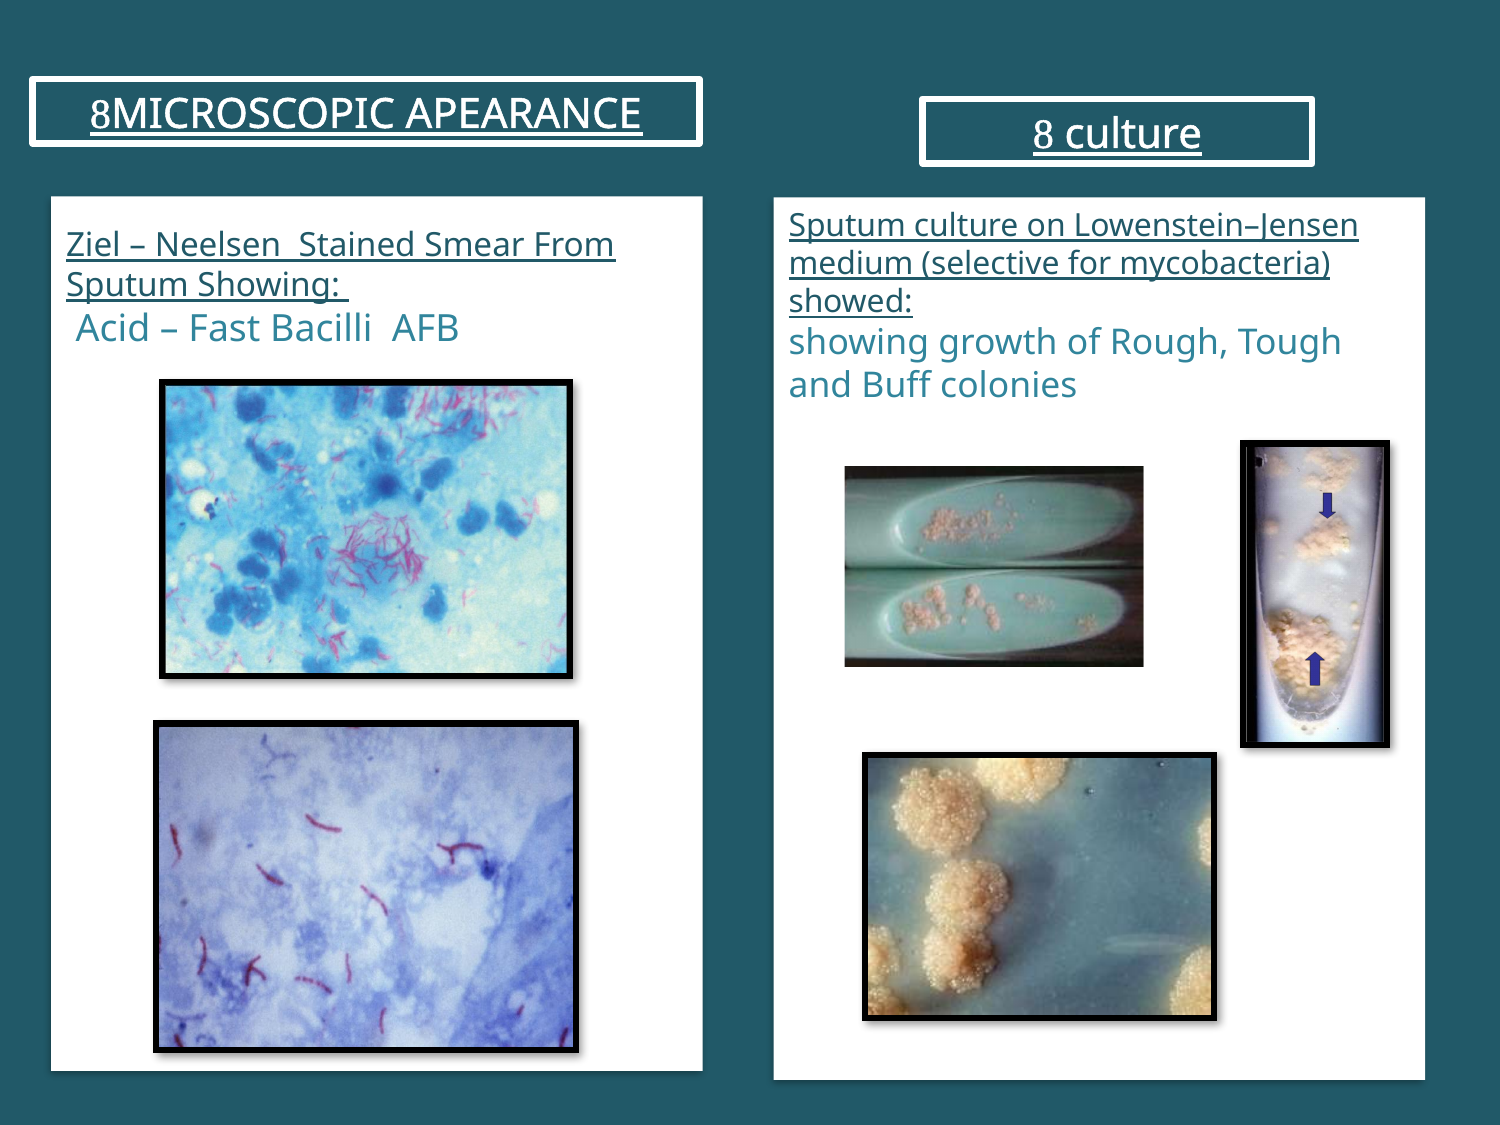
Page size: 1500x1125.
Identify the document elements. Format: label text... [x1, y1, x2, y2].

text_box Ziel – Neelsen Stained Smear From Sputum Showing: Acid – Fast Bacilli AFB [49, 194, 705, 1073]
picture [1166, 447, 1463, 742]
title Sputum culture on Lowenstein–Jensen medium (selective for mycobacteria) showed: showing growth of Rough, Tough and Buff colonies [772, 195, 1427, 1082]
picture [844, 416, 1143, 717]
text_box  culture [922, 98, 1313, 164]
text_box MICROSCOPIC APEARANCE [32, 78, 700, 144]
picture [867, 757, 1211, 1016]
picture [159, 726, 574, 1047]
picture [165, 385, 568, 674]
